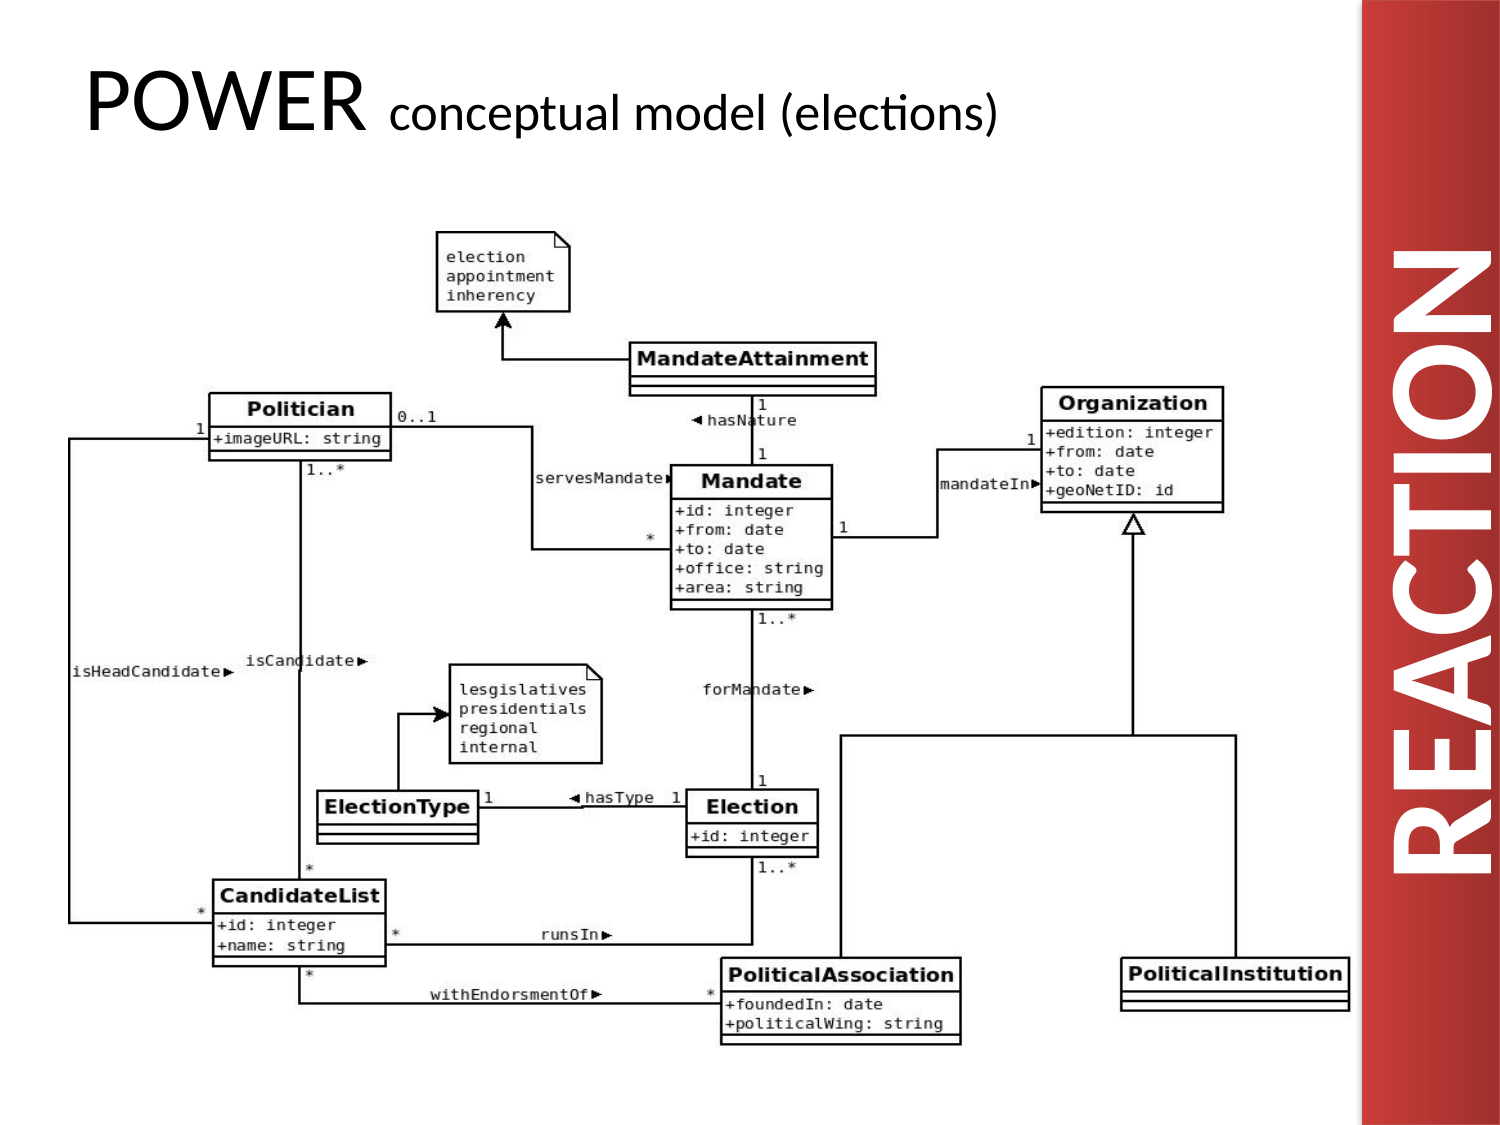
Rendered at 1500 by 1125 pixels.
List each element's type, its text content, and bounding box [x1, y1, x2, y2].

title POWER conceptual model (elections) [69, 6, 1420, 182]
picture [67, 231, 1353, 1048]
